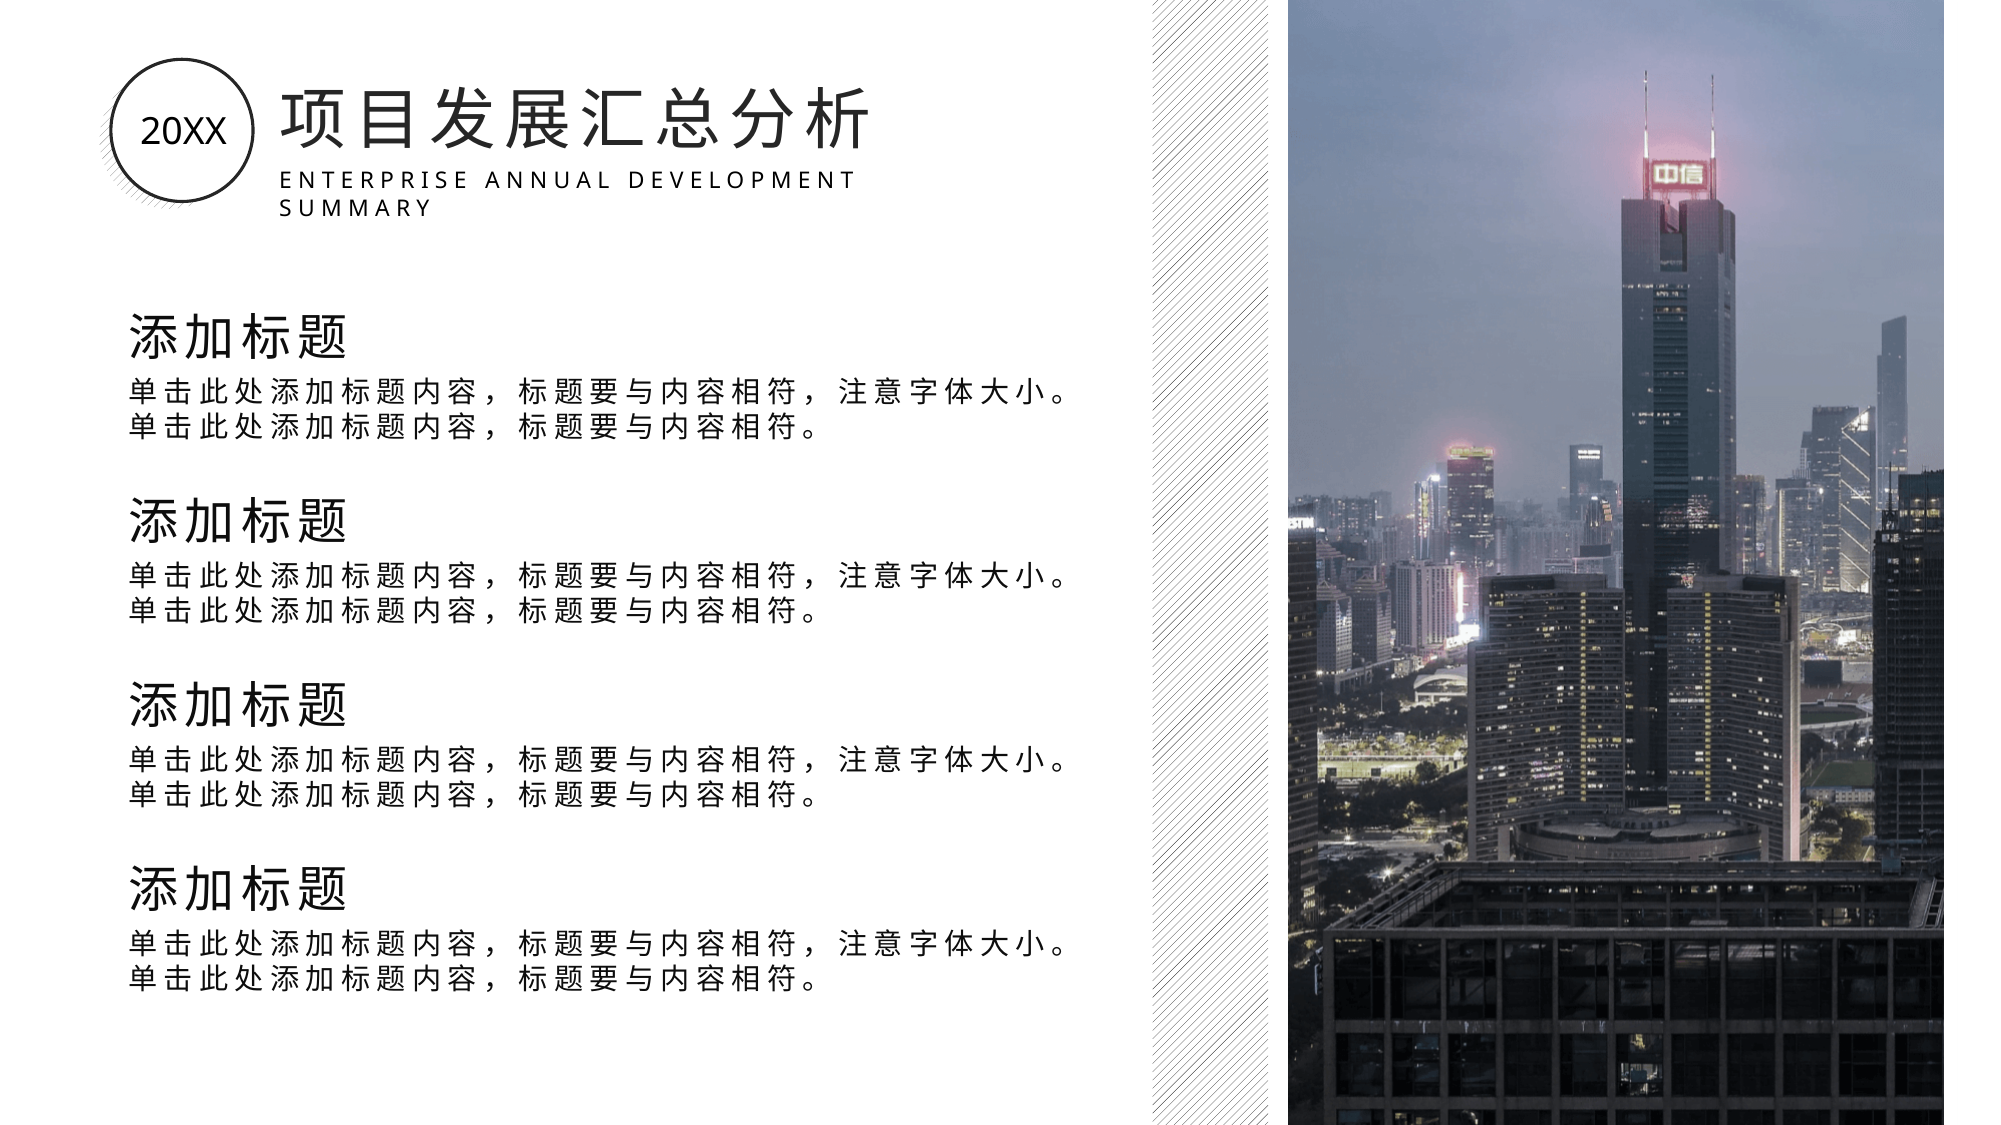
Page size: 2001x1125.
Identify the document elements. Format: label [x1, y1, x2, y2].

text_box [1152, 0, 1944, 1125]
text_box [99, 59, 254, 209]
text_box [264, 69, 956, 230]
text_box [113, 298, 1082, 452]
text_box [113, 850, 1082, 1004]
text_box [113, 482, 1082, 636]
text_box [113, 666, 1082, 820]
